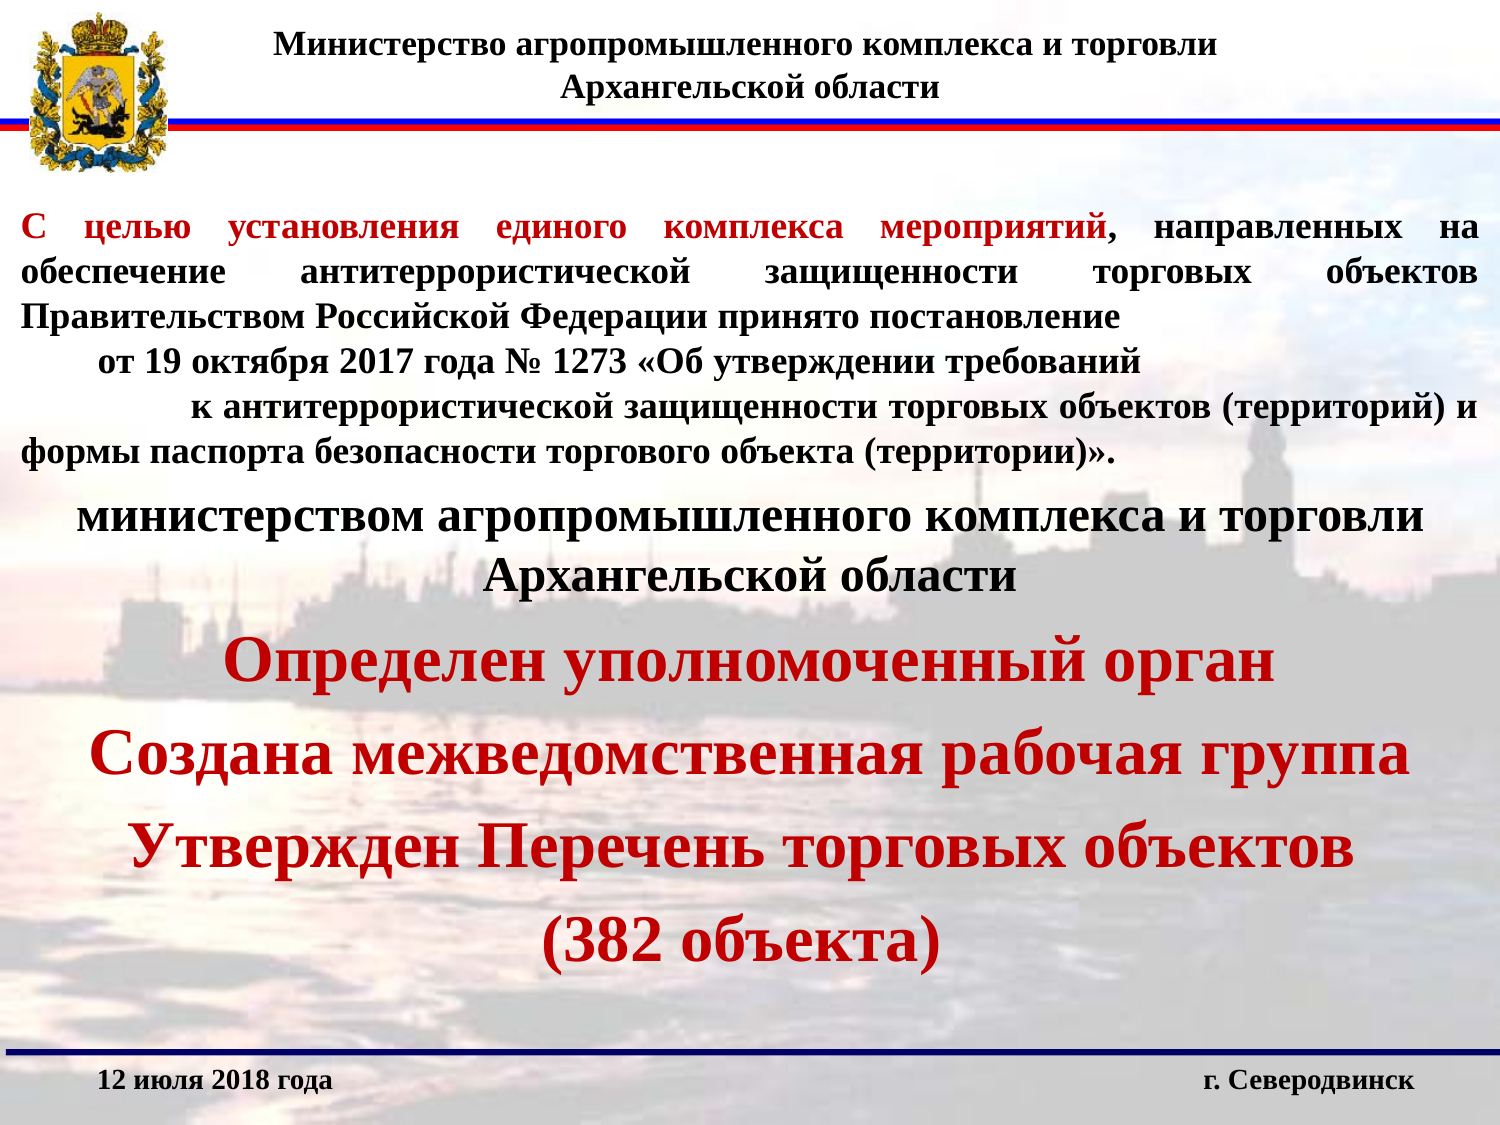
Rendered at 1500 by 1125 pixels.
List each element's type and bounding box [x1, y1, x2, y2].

text_box [0, 0, 1500, 1125]
